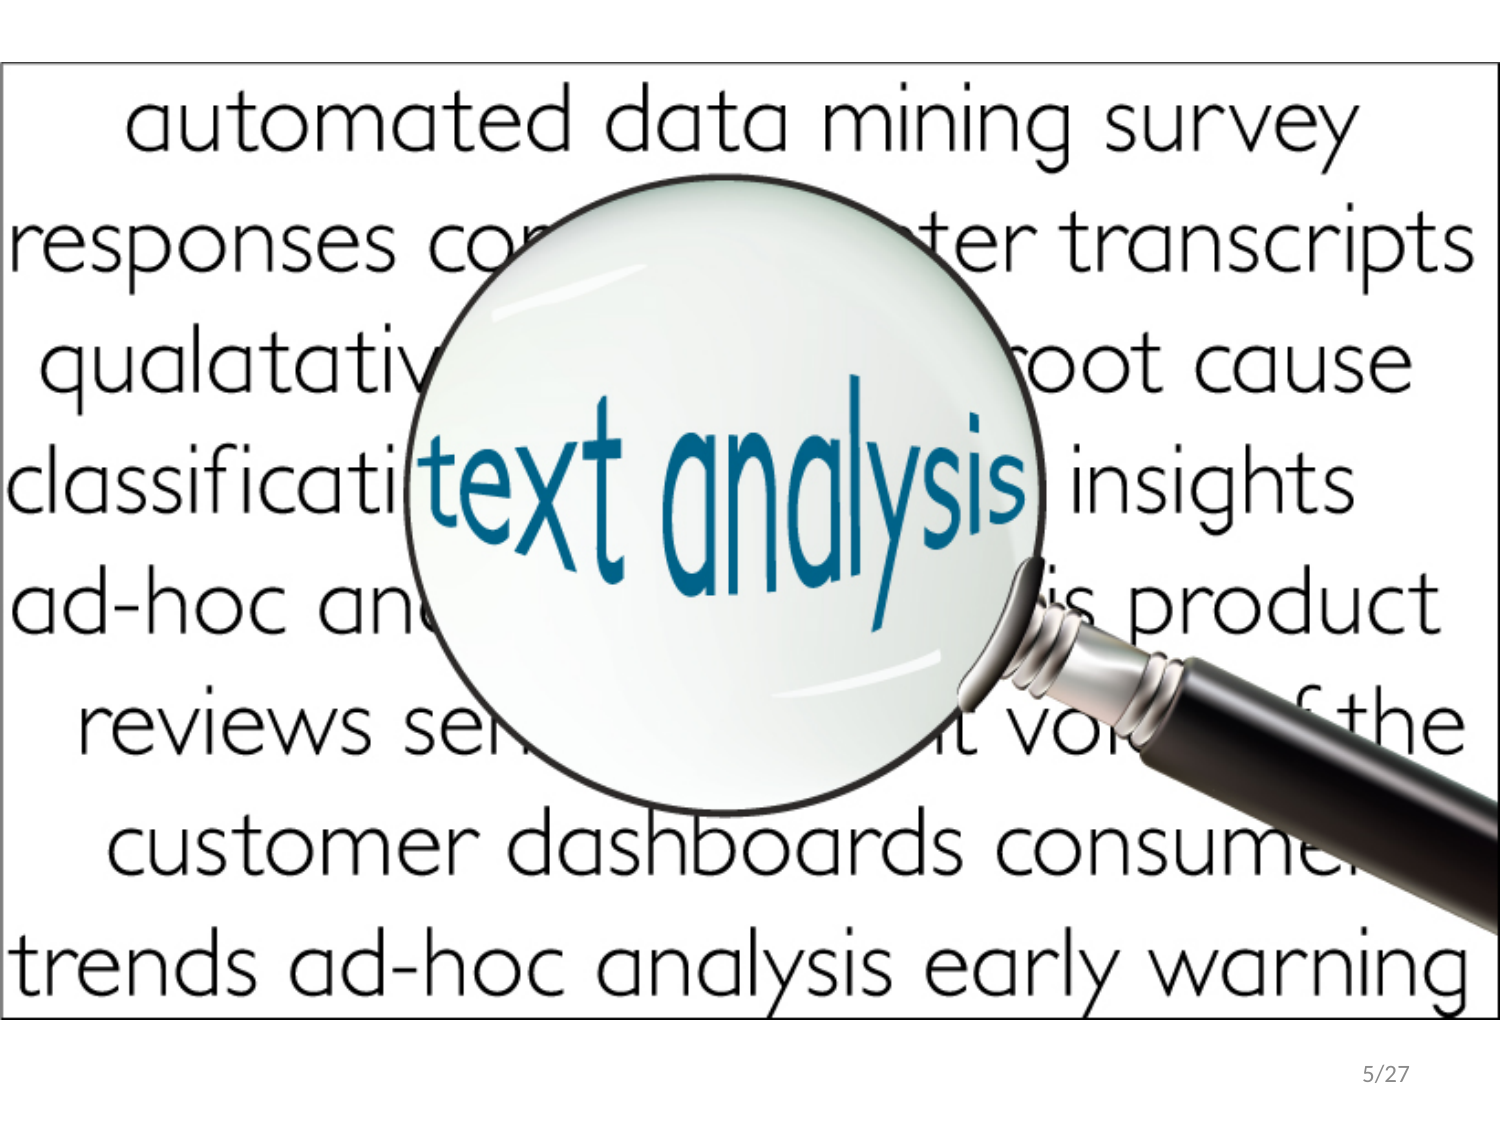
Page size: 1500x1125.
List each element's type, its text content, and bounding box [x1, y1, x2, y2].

picture [0, 62, 1500, 1021]
slide_number 5/27 [1074, 1042, 1425, 1103]
